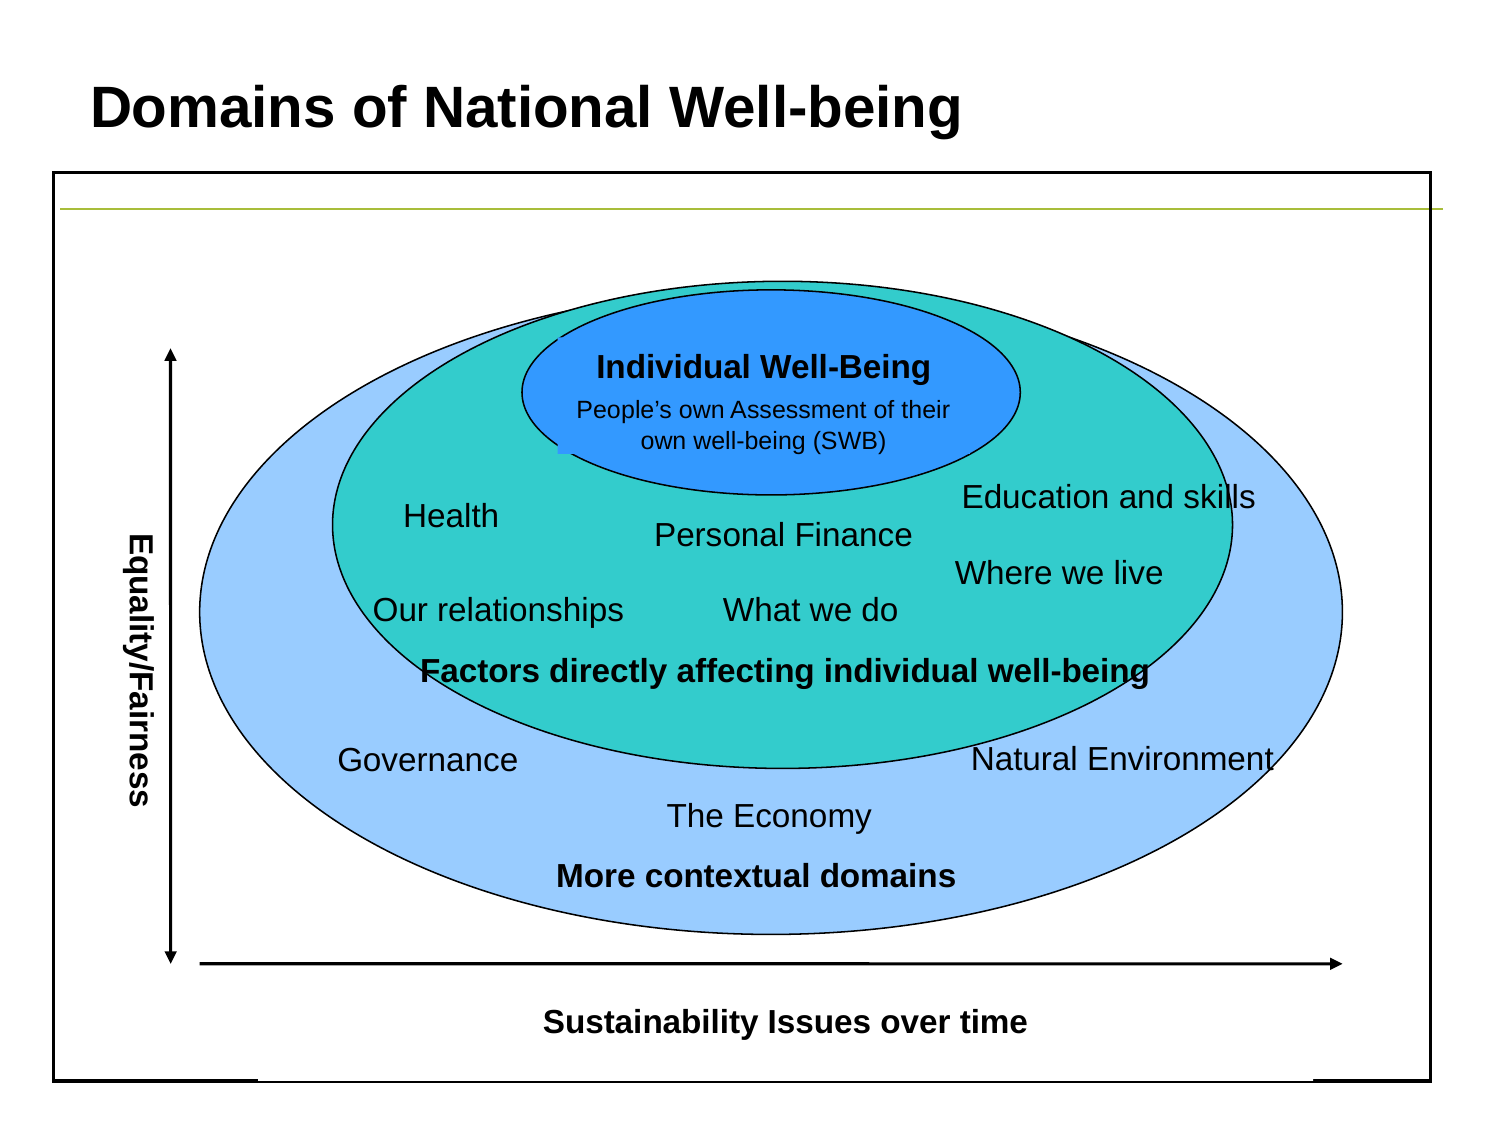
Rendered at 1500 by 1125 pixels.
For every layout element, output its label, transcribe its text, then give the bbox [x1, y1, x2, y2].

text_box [52, 172, 1431, 1082]
title Domains of National Well-being [75, 45, 1425, 171]
